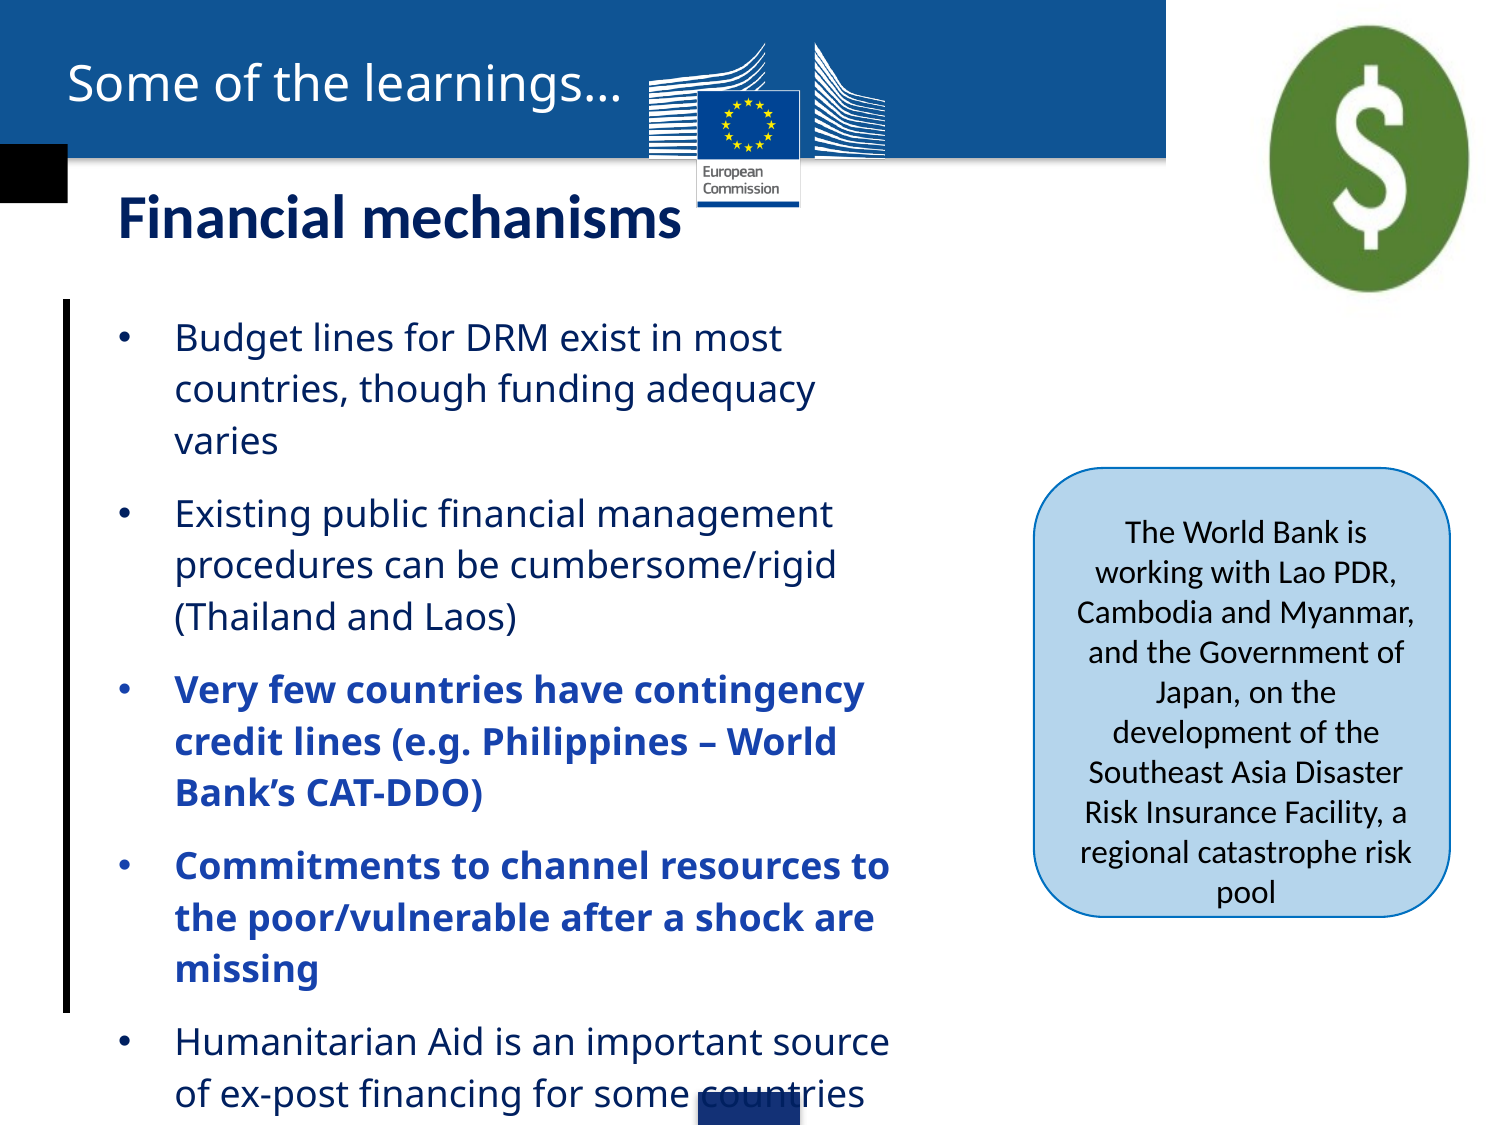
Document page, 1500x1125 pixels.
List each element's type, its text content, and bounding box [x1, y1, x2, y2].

picture [1166, 0, 1500, 362]
picture [649, 42, 885, 134]
text_box [1033, 467, 1450, 917]
title Financial mechanisms [103, 134, 1161, 303]
text_box The World Bank is working with Lao PDR, Cambodia and Myanmar, and the Government of Japan, on the development of the Southeast Asia Disaster Risk Insurance Facility, a regional catastrophe risk pool [1060, 503, 1433, 882]
text_box Some of the learnings… [52, 44, 639, 119]
list Budget lines for DRM exist in most countries, though funding adequacy varies Existing public financial management procedures can be cumbersome/rigid (Thailand and Laos) Very few countries have contingency credit lines (e.g. Philippines – World Bank’s CAT-DDO) Commitments to channel resources to the poor/vulnerable after a shock are missing Humanitarian Aid is an important source of ex-post financing for some countries [103, 303, 945, 1014]
